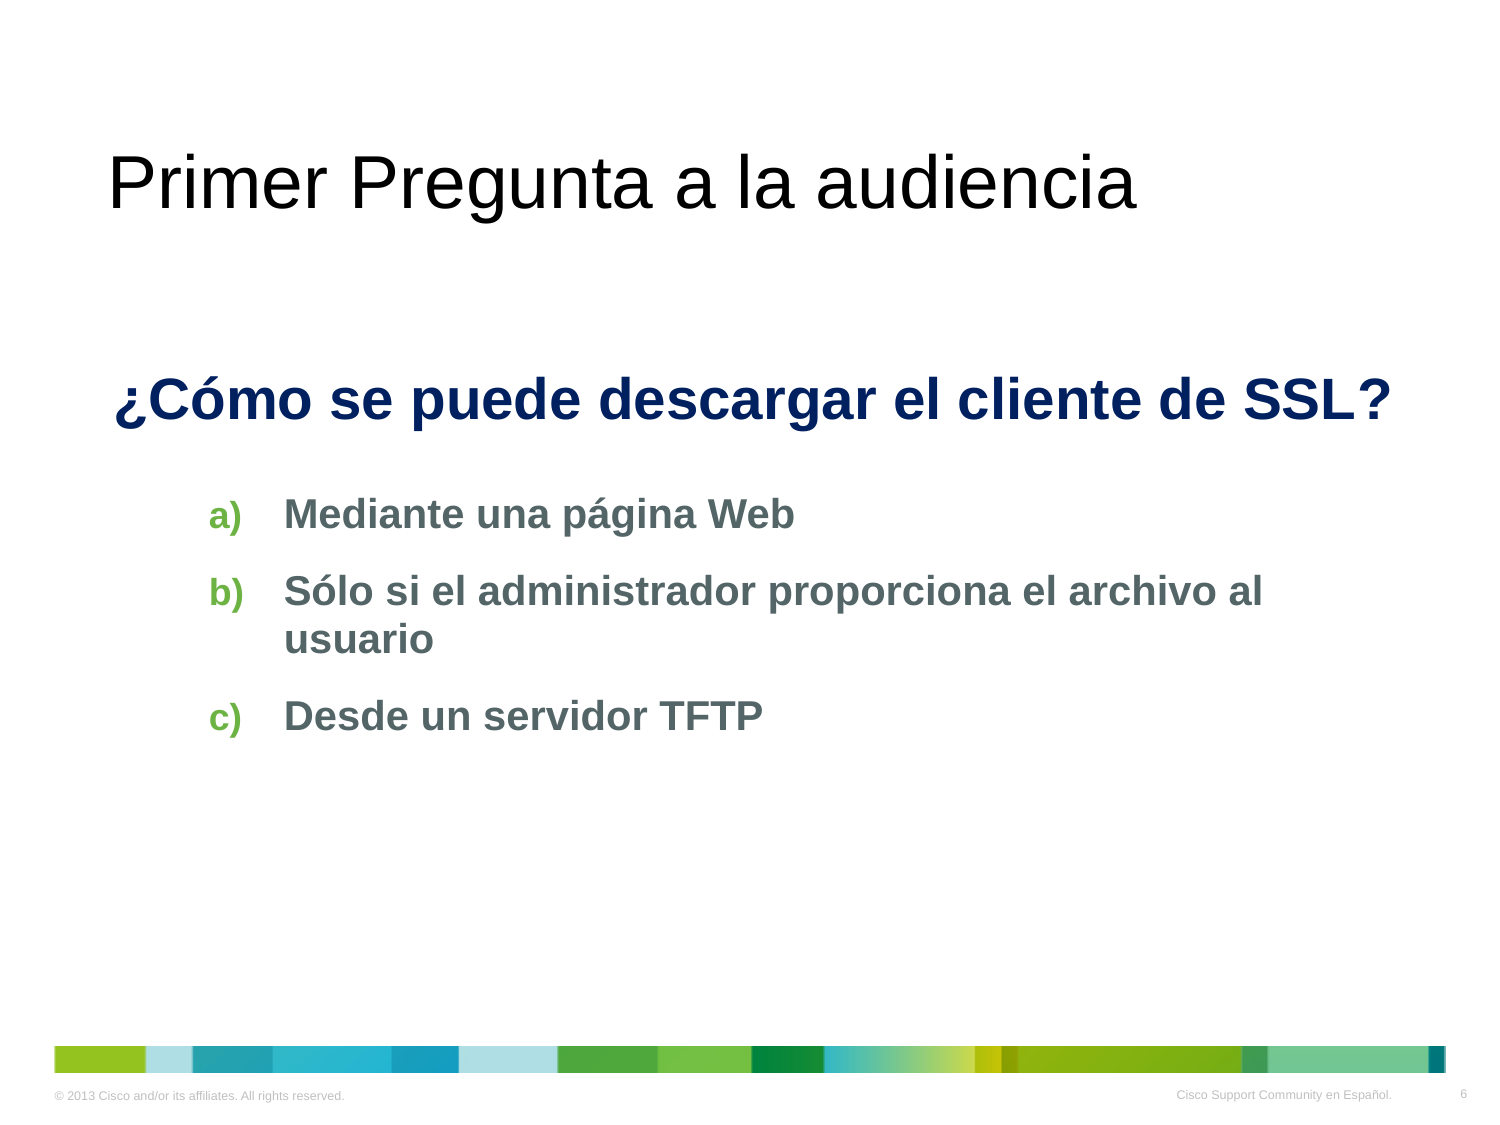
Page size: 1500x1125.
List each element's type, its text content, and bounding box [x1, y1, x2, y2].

list ¿Cómo se puede descargar el cliente de SSL? [98, 316, 1442, 483]
title Primer Pregunta a la audiencia [94, 92, 1315, 231]
picture [54, 1046, 1446, 1073]
list Mediante una página Web Sólo si el administrador proporciona el archivo al usuario Desde un servidor TFTP [193, 483, 1414, 831]
